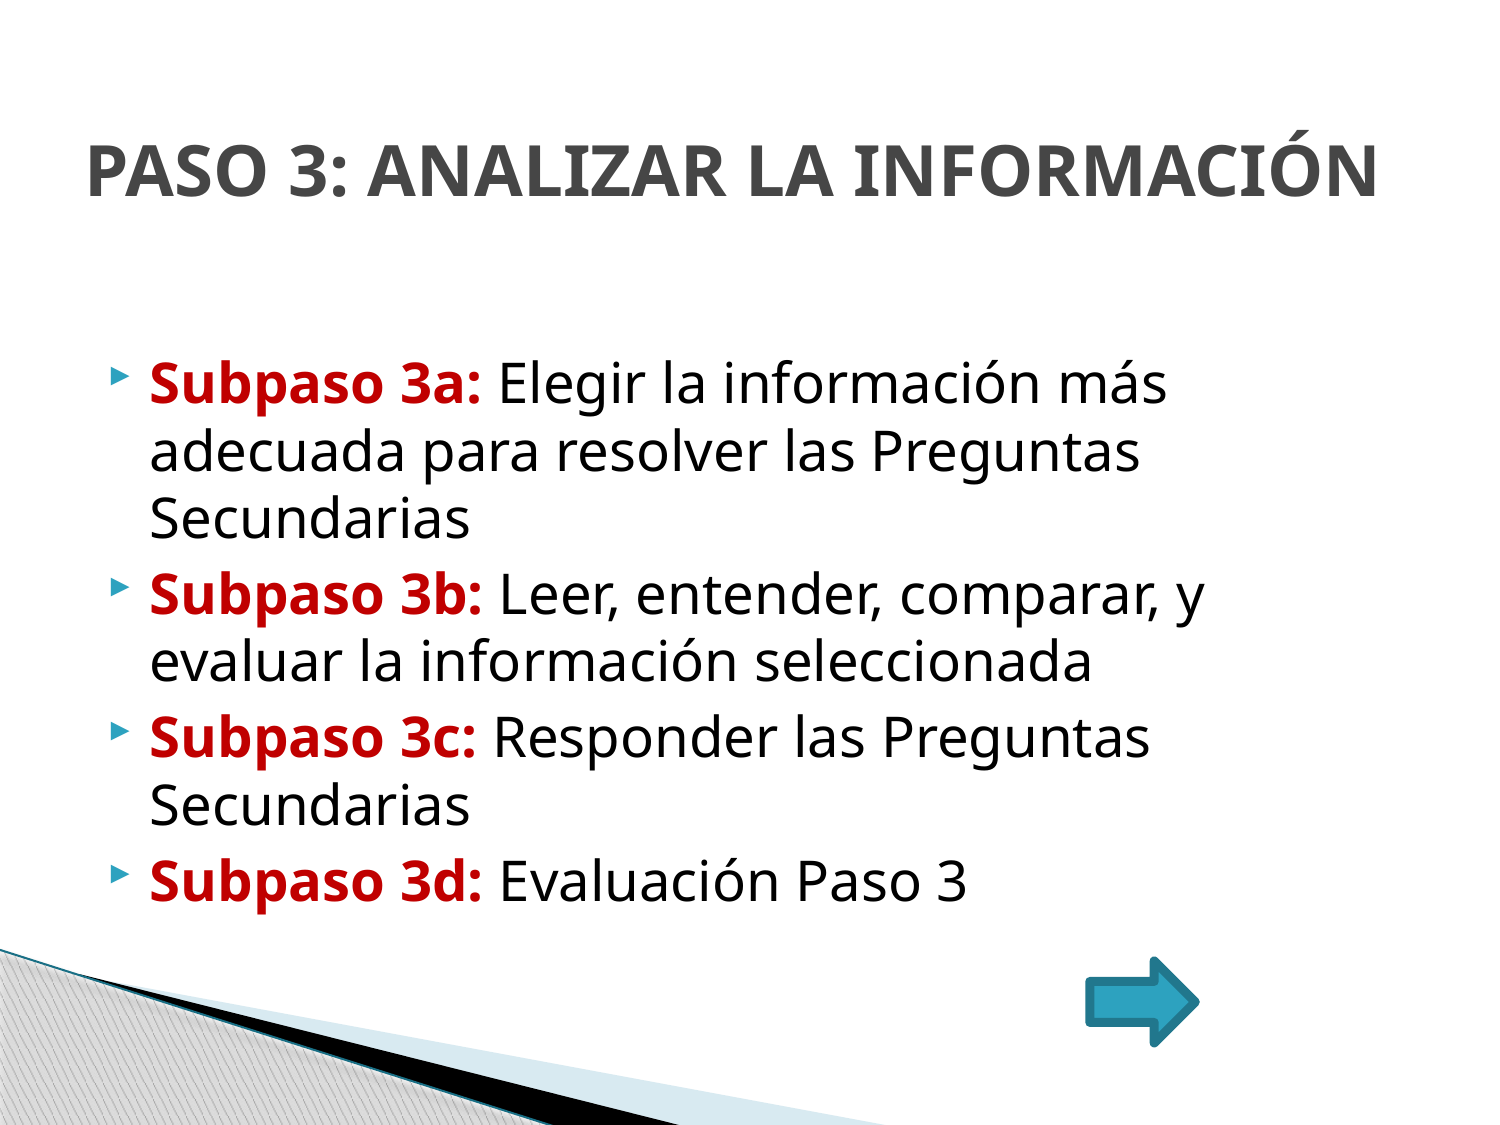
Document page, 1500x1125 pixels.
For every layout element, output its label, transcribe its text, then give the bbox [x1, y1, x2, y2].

text_box [1085, 956, 1200, 1048]
list Subpaso 3a: Elegir la información más adecuada para resolver las Preguntas Secundarias Subpaso 3b: Leer, entender, comparar, y evaluar la información seleccionada Subpaso 3c: Responder las Preguntas Secundarias Subpaso 3d: Evaluación Paso 3 [75, 339, 1425, 986]
title PASO 3: ANALIZAR LA INFORMACIÓN [70, 117, 1421, 305]
